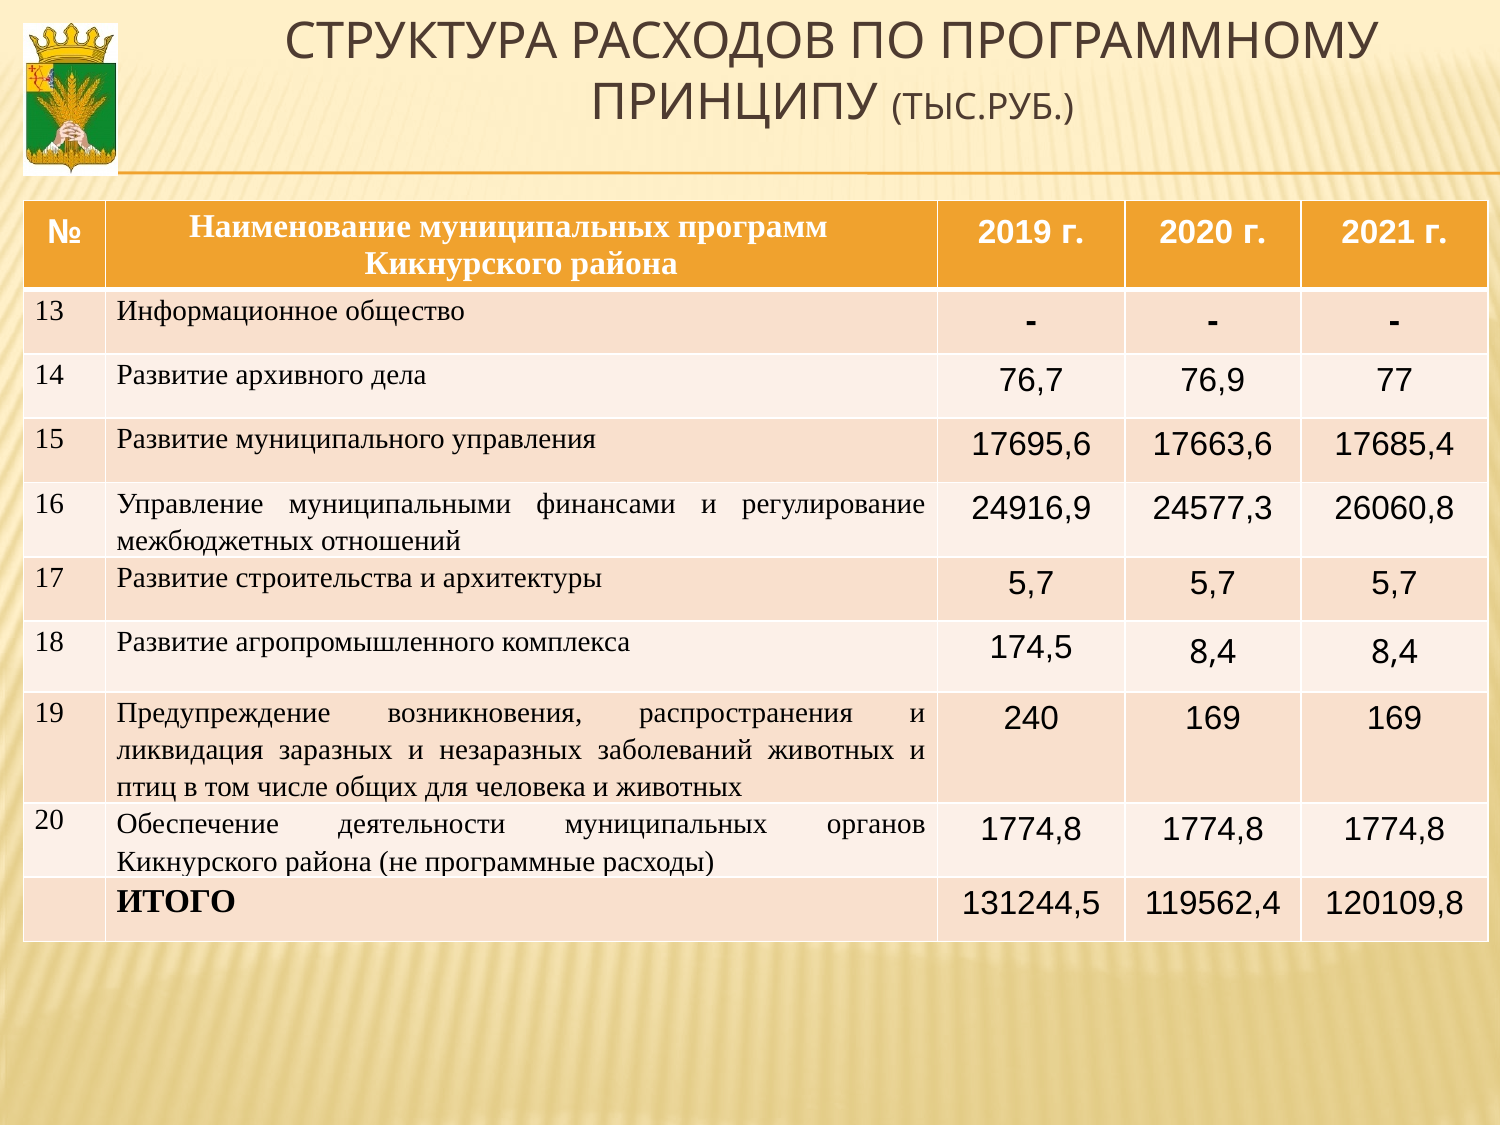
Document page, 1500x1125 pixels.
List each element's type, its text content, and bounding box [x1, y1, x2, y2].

table_cell Развитие муниципального управления [106, 419, 937, 482]
table_cell Развитие архивного дела [106, 355, 937, 417]
table_cell 174,5 [938, 622, 1124, 691]
title Структура расходов по программному принципу (Тыс.руб.) [164, 0, 1500, 138]
table_cell 5,7 [938, 558, 1124, 620]
table_cell [24, 878, 105, 941]
table_cell - [1302, 292, 1487, 353]
table_cell 5,7 [1302, 558, 1487, 620]
table_cell 14 [24, 355, 105, 417]
table_cell Информационное общество [106, 292, 937, 353]
table_cell 17 [24, 558, 105, 620]
table_cell 15 [24, 419, 105, 482]
table_cell 24916,9 [938, 483, 1124, 556]
table_cell 1774,8 [1126, 804, 1300, 876]
table_cell - [938, 292, 1124, 353]
table_cell 5,7 [1126, 558, 1300, 620]
table_cell 13 [24, 292, 105, 353]
table_cell 76,7 [938, 355, 1124, 417]
table_cell - [1126, 292, 1300, 353]
table_cell 17695,6 [938, 419, 1124, 482]
table_cell 20 [24, 804, 105, 876]
table_cell 17685,4 [1302, 419, 1487, 482]
table_cell 19 [24, 693, 105, 802]
table_cell 240 [938, 693, 1124, 802]
table_header 2019 г. [938, 201, 1124, 287]
table_cell 8,4 [1302, 622, 1487, 691]
table_cell Обеспечение деятельности муниципальных органов Кикнурского района (не программные расходы) [106, 804, 937, 876]
table_cell 17663,6 [1126, 419, 1300, 482]
table_cell 26060,8 [1302, 483, 1487, 556]
table_cell 119562,4 [1126, 878, 1300, 941]
table_header № [24, 201, 105, 287]
table_cell 77 [1302, 355, 1487, 417]
table_header 2020 г. [1126, 201, 1300, 287]
table_cell 16 [24, 483, 105, 556]
table_cell 1774,8 [1302, 804, 1487, 876]
table_cell 131244,5 [938, 878, 1124, 941]
table_cell Предупреждение возникновения, распространения и ликвидация заразных и незаразных заболеваний животных и птиц в том числе общих для человека и животных [106, 693, 937, 802]
table_cell Развитие агропромышленного комплекса [106, 622, 937, 691]
table_cell 76,9 [1126, 355, 1300, 417]
table_header Наименование муниципальных программ Кикнурского района [106, 201, 937, 287]
table_cell 18 [24, 622, 105, 691]
table_cell 169 [1302, 693, 1487, 802]
table_cell 8,4 [1126, 622, 1300, 691]
table_cell 169 [1126, 693, 1300, 802]
table_cell Развитие строительства и архитектуры [106, 558, 937, 620]
picture [23, 23, 118, 177]
table_header 2021 г. [1302, 201, 1487, 287]
table_cell 120109,8 [1302, 878, 1487, 941]
table_cell ИТОГО [106, 878, 937, 941]
table_cell 24577,3 [1126, 483, 1300, 556]
table_cell Управление муниципальными финансами и регулирование межбюджетных отношений [106, 483, 937, 556]
table_cell 1774,8 [938, 804, 1124, 876]
